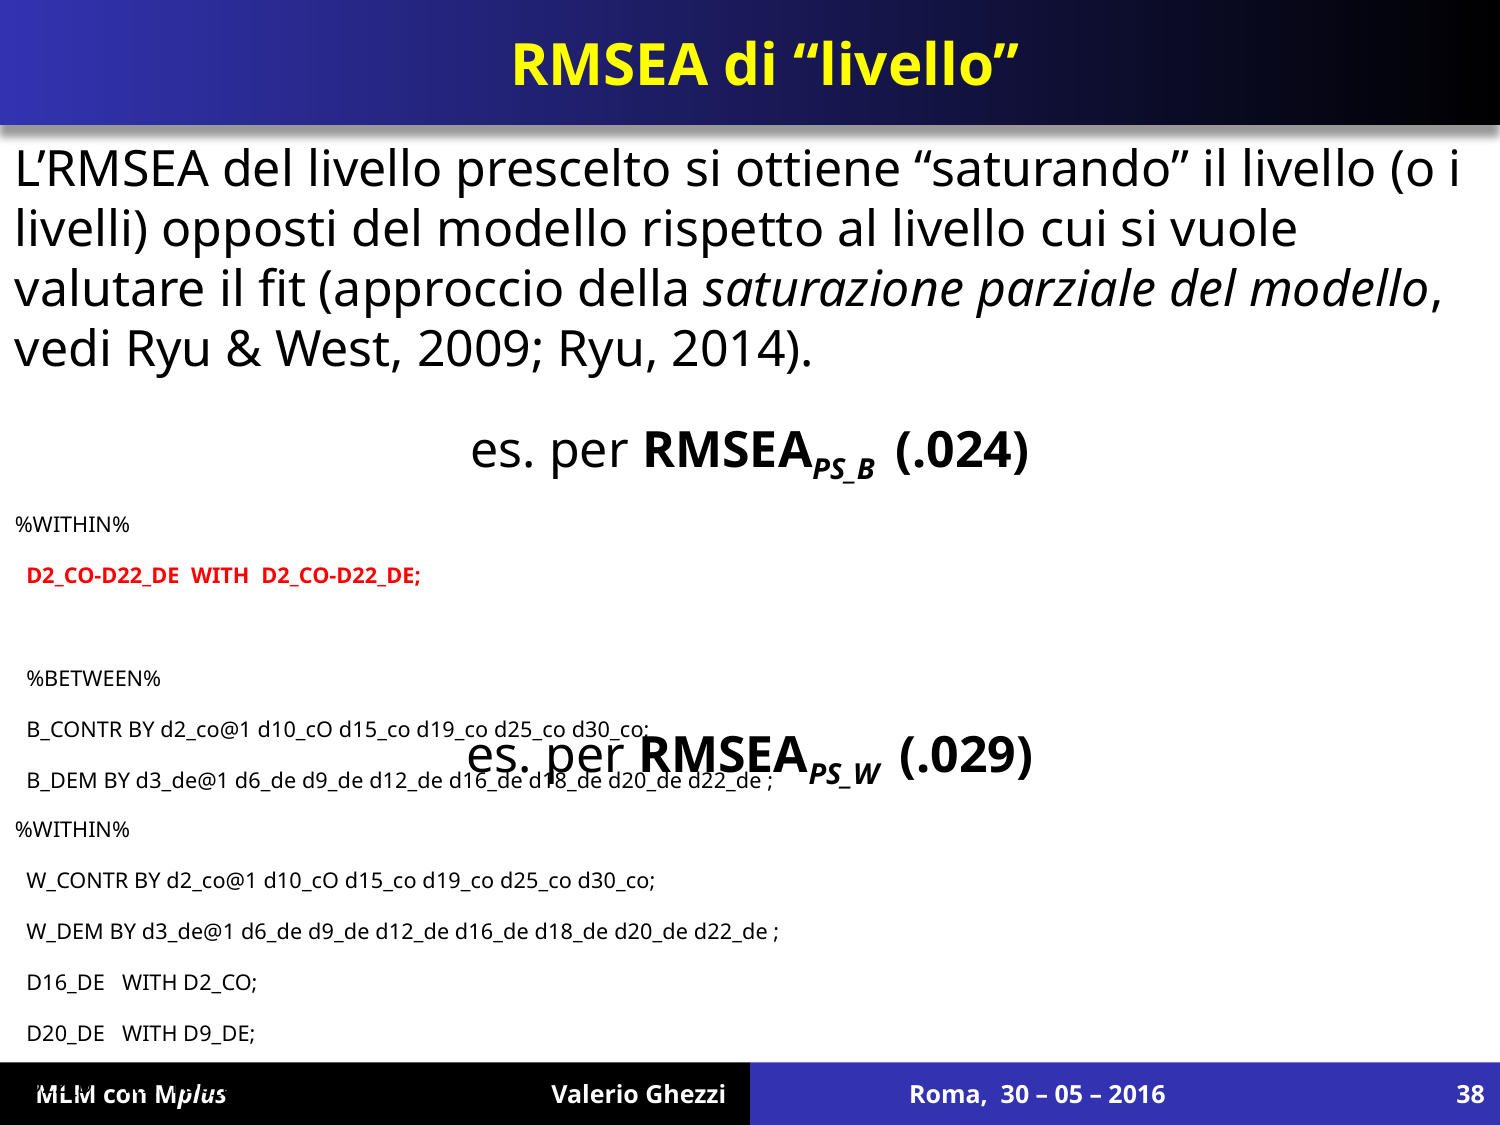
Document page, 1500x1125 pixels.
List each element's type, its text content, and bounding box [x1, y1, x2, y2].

text_box es. per RMSEAPS_W (.029) %WITHIN% W_CONTR BY d2_co@1 d10_cO d15_co d19_co d25_co d30_co; W_DEM BY d3_de@1 d6_de d9_de d12_de d16_de d18_de d20_de d22_de ; D16_DE WITH D2_CO; D20_DE WITH D9_DE; D22_DE WITH D6_DE; %BETWEEN% D2_CO-D22_DE WITH D2_CO-D22_DE; [0, 714, 1500, 1125]
text_box es. per RMSEAPS_B (.024) %WITHIN% D2_CO-D22_DE WITH D2_CO-D22_DE; %BETWEEN% B_CONTR BY d2_co@1 d10_cO d15_co d19_co d25_co d30_co; B_DEM BY d3_de@1 d6_de d9_de d12_de d16_de d18_de d20_de d22_de ; [0, 410, 1500, 714]
title RMSEA di “livello” [0, 0, 1500, 126]
text_box L’RMSEA del livello prescelto si ottiene “saturando” il livello (o i livelli) opposti del modello rispetto al livello cui si vuole valutare il fit (approccio della saturazione parziale del modello, vedi Ryu & West, 2009; Ryu, 2014). [0, 128, 1500, 384]
